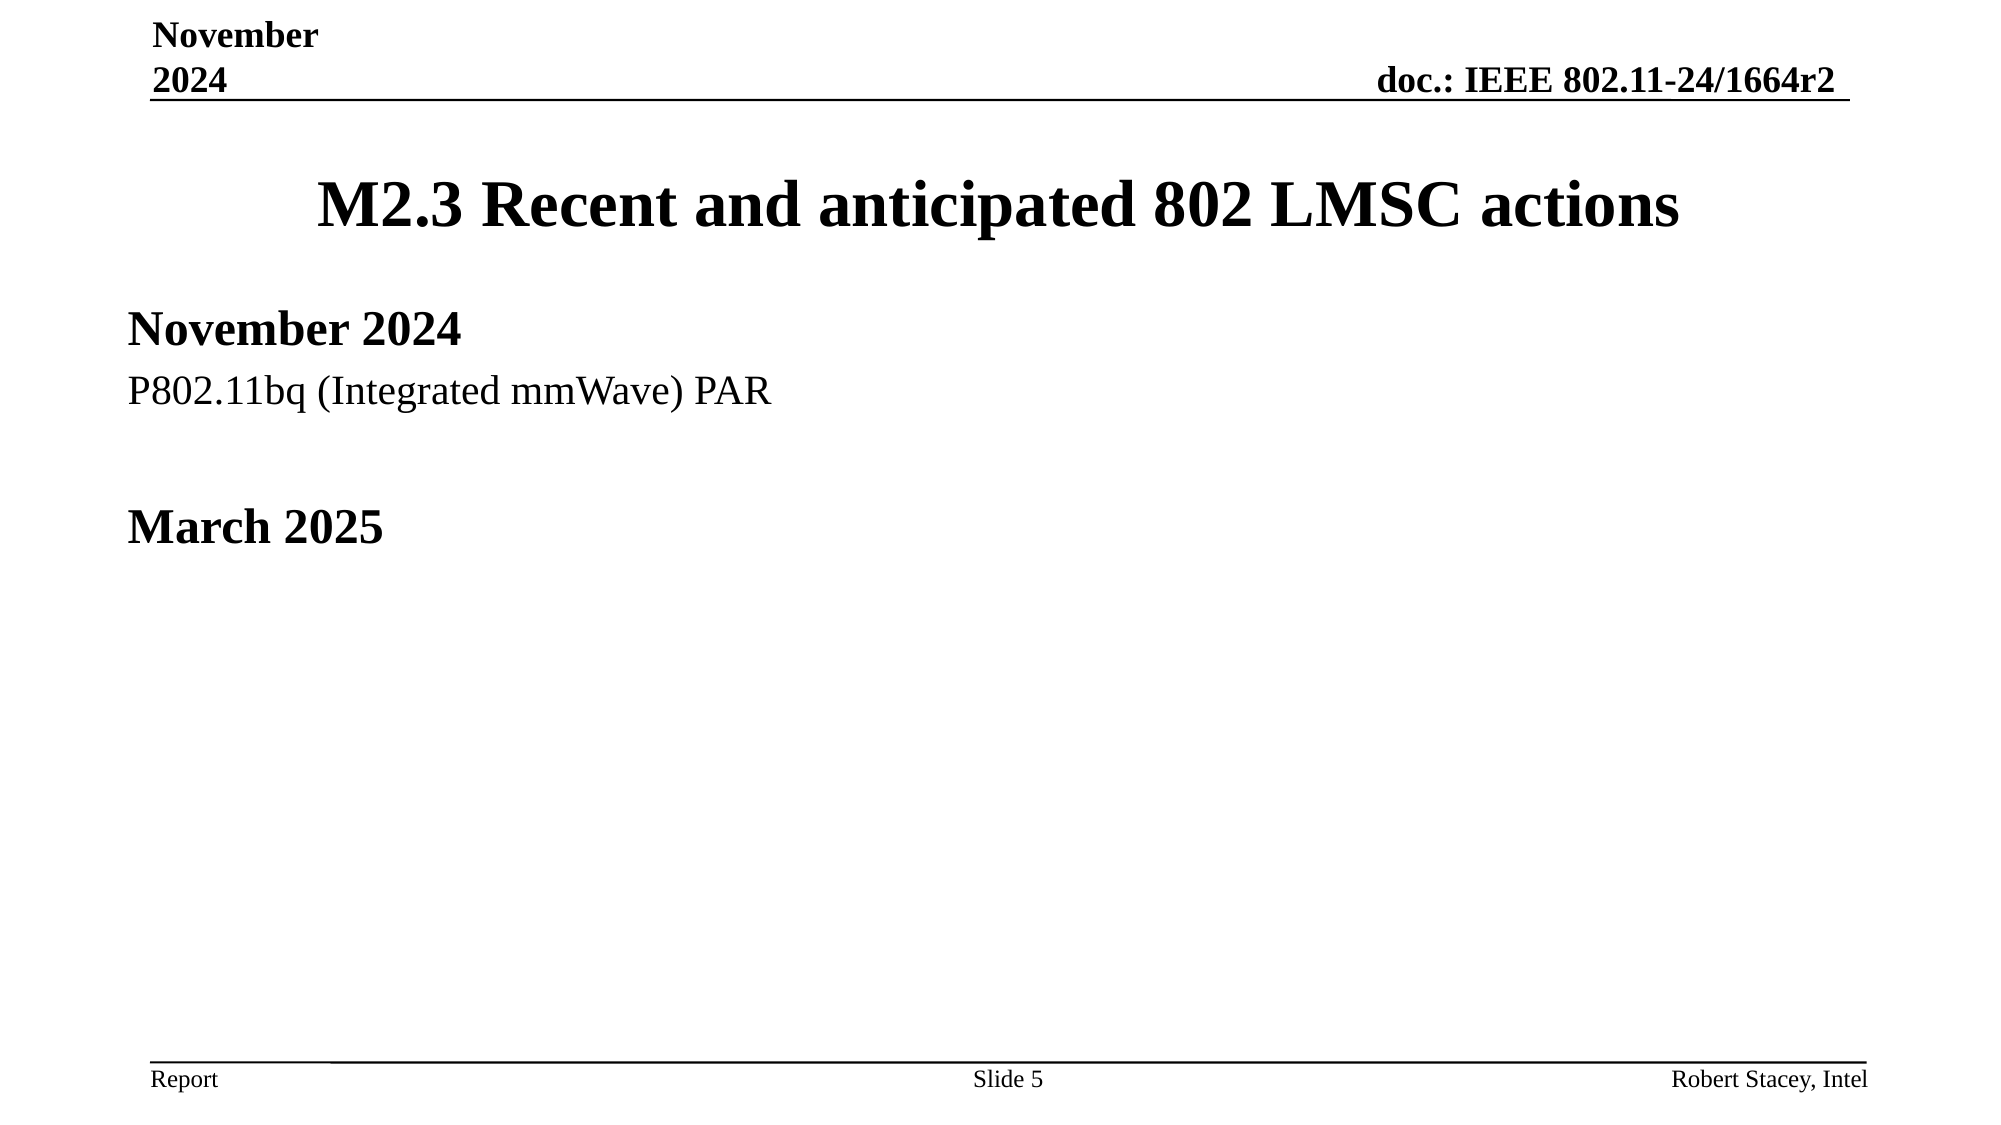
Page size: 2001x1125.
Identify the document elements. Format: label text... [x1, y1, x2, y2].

footer Robert Stacey, Intel [1512, 1061, 1869, 1093]
title M2.3 Recent and anticipated 802 LMSC actions [150, 112, 1850, 287]
list November 2024 P802.11bq (Integrated mmWave) PAR March 2025 [112, 287, 1913, 1000]
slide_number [152, 54, 347, 101]
slide_number Slide 5 [964, 1061, 1053, 1093]
